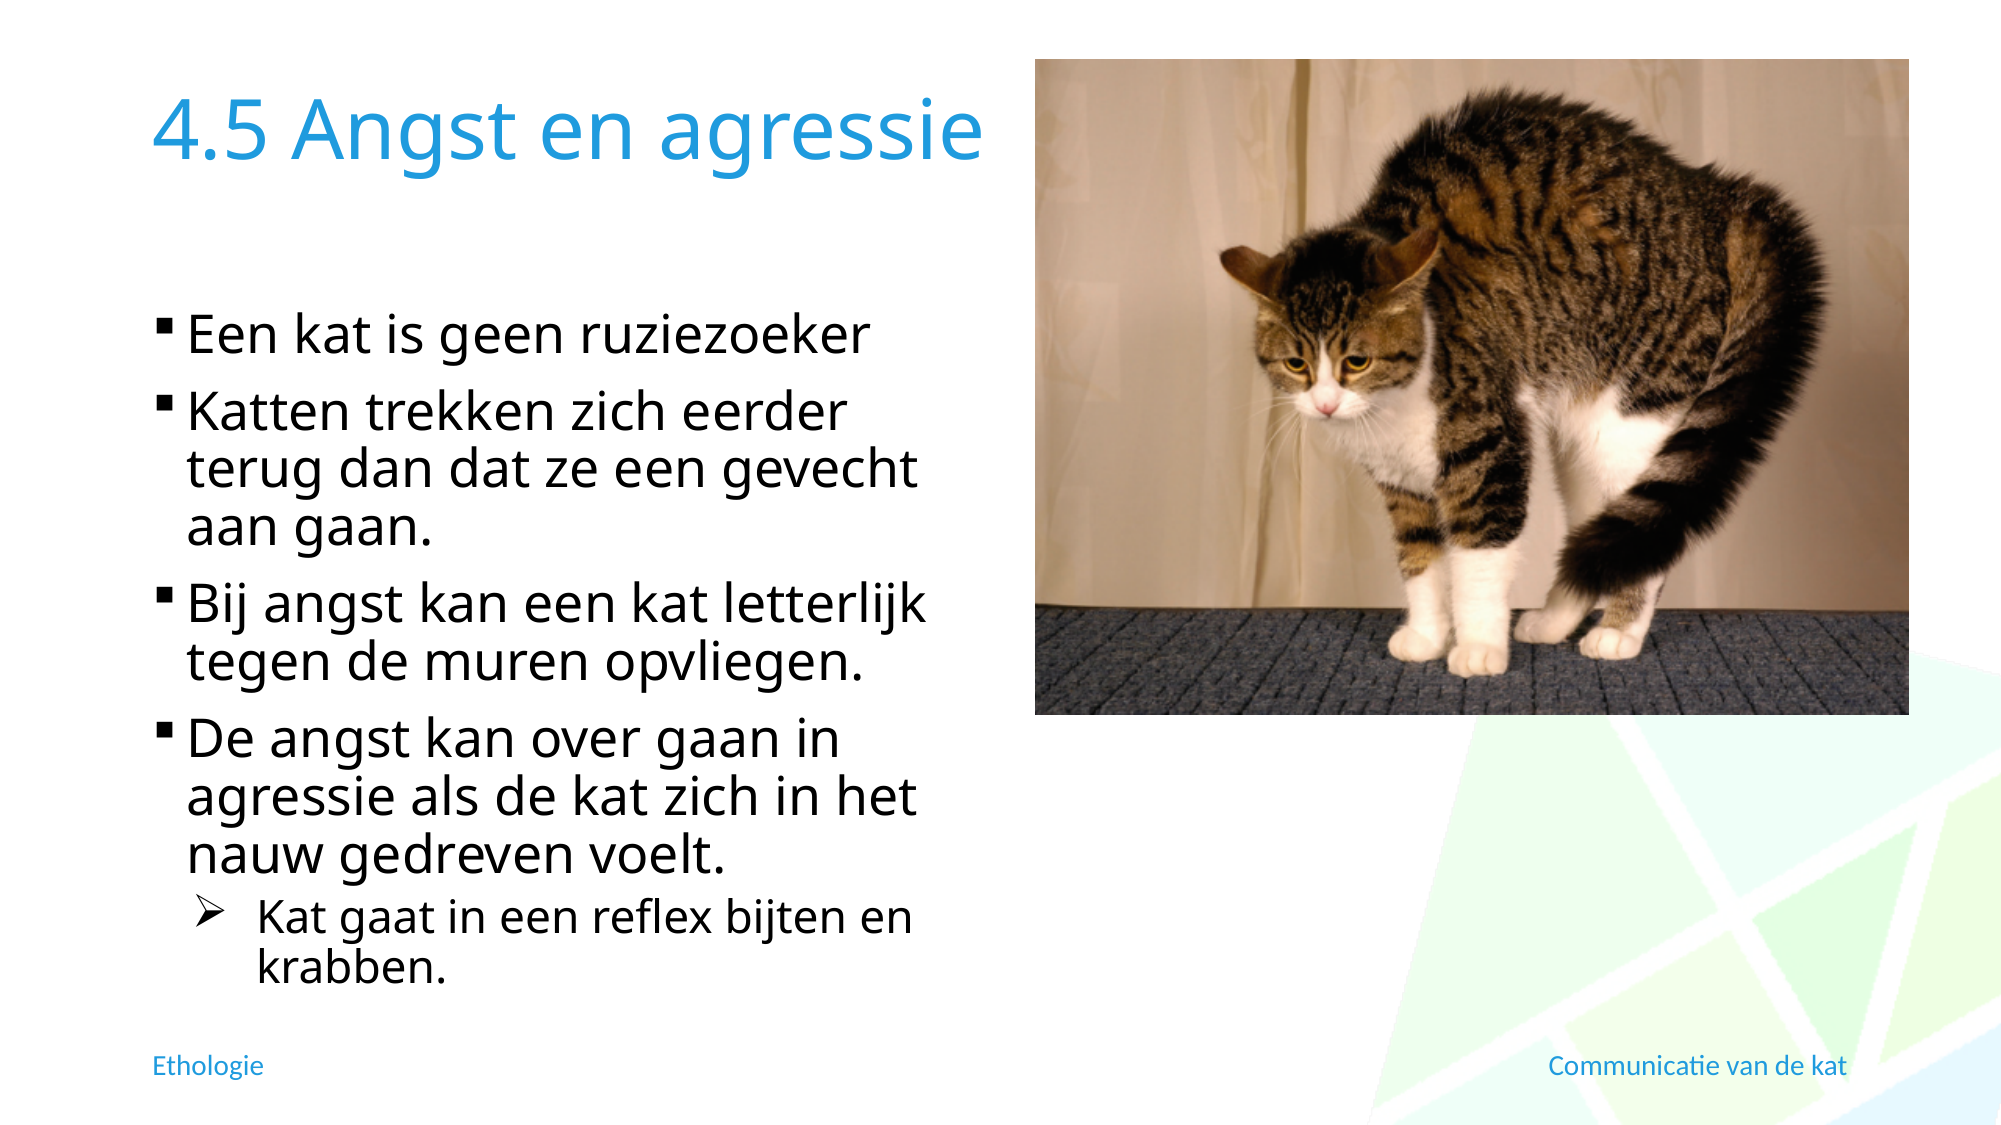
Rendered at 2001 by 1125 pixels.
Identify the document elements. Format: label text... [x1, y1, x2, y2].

list Communicatie van de kat [1412, 1042, 1863, 1103]
title 4.5 Angst en agressie [137, 59, 1035, 205]
picture [1035, 59, 1909, 715]
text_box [1035, 59, 1908, 714]
list Ethologie [137, 1042, 588, 1103]
list Een kat is geen ruziezoeker Katten trekken zich eerder terug dan dat ze een gevecht aan gaan. Bij angst kan een kat letterlijk tegen de muren opvliegen. De angst kan over gaan in agressie als de kat zich in het nauw gedreven voelt. Kat gaat in een reflex bijten en krabben. [137, 299, 1000, 1014]
